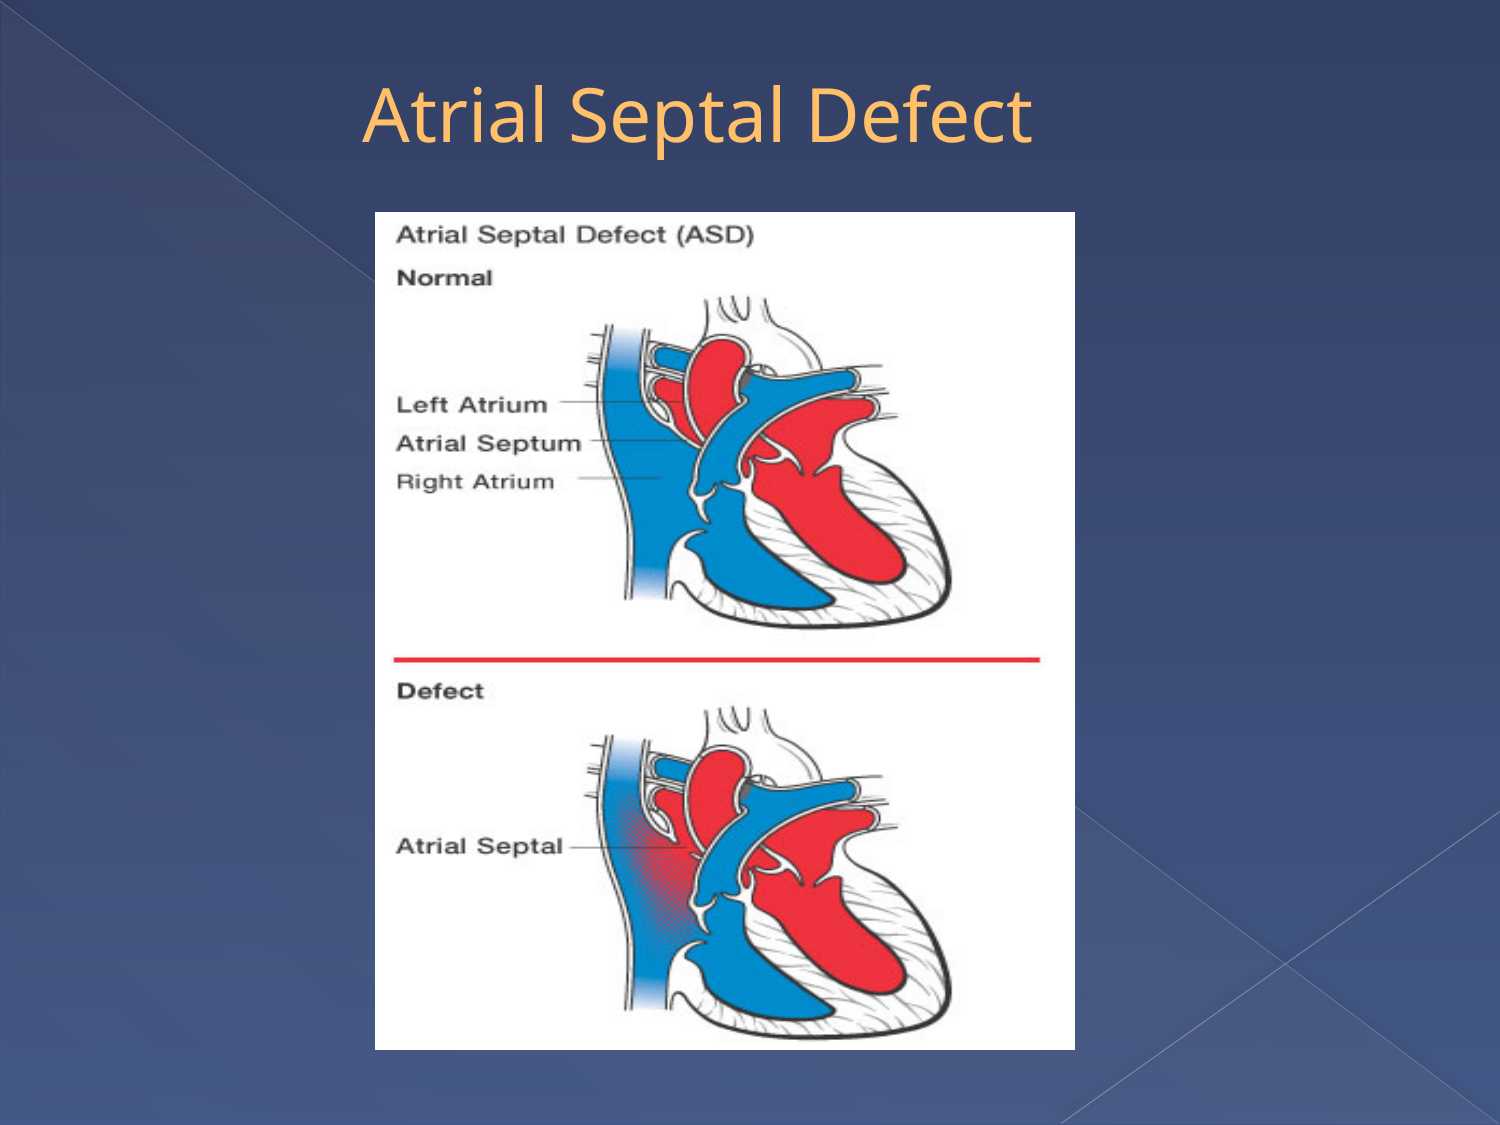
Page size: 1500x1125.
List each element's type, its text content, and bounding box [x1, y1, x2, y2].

title Atrial Septal Defect [112, 37, 1388, 188]
picture [374, 212, 1076, 1051]
